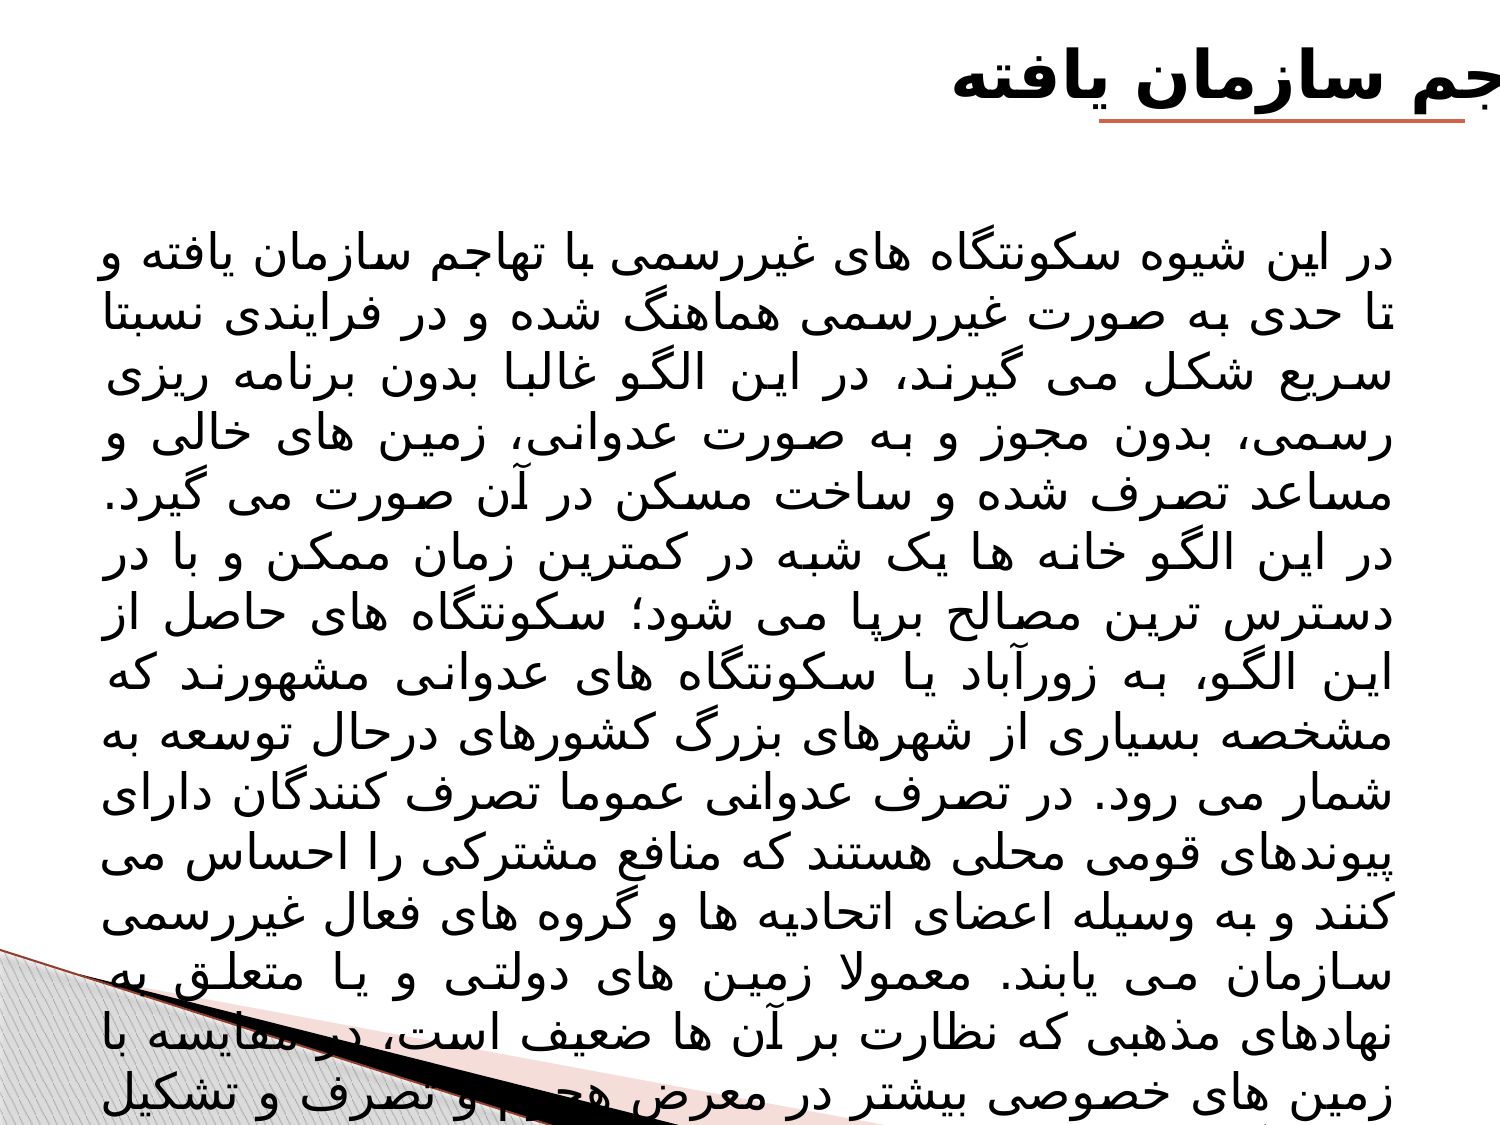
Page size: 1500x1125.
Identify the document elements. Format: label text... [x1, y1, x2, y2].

text_box در این شیوه سکونتگاه های غیررسمی با تهاجم سازمان یافته و تا حدی به صورت غیررسمی هماهنگ شده و در فرایندی نسبتا سریع شکل می گیرند، در این الگو غالبا بدون برنامه ریزی رسمی، بدون مجوز و به صورت عدوانی، زمین های خالی و مساعد تصرف شده و ساخت مسکن در آن صورت می گیرد. در این الگو خانه ها یک شبه در کمترین زمان ممکن و با در دسترس ترین مصالح برپا می شود؛ سکونتگاه های حاصل از این الگو، به زورآباد یا سکونتگاه های عدوانی مشهورند که مشخصه بسیاری از شهرهای بزرگ کشورهای درحال توسعه به شمار می رود. در تصرف عدوانی عموما تصرف کنندگان دارای پیوندهای قومی محلی هستند که منافع مشترکی را احساس می کنند و به وسیله اعضای اتحادیه ها و گروه های فعال غیررسمی سازمان می یابند. معمولا زمین های دولتی و یا متعلق به نهادهای مذهبی که نظارت بر آن ها ضعیف است، در مقایسه با زمین های خصوصی بیشتر در معرض هجوم و تصرف و تشکیل سکونتگاه های غیررسمی هستند. [84, 212, 1410, 1125]
text_box تهاجم سازمان یافته [935, 24, 1500, 120]
